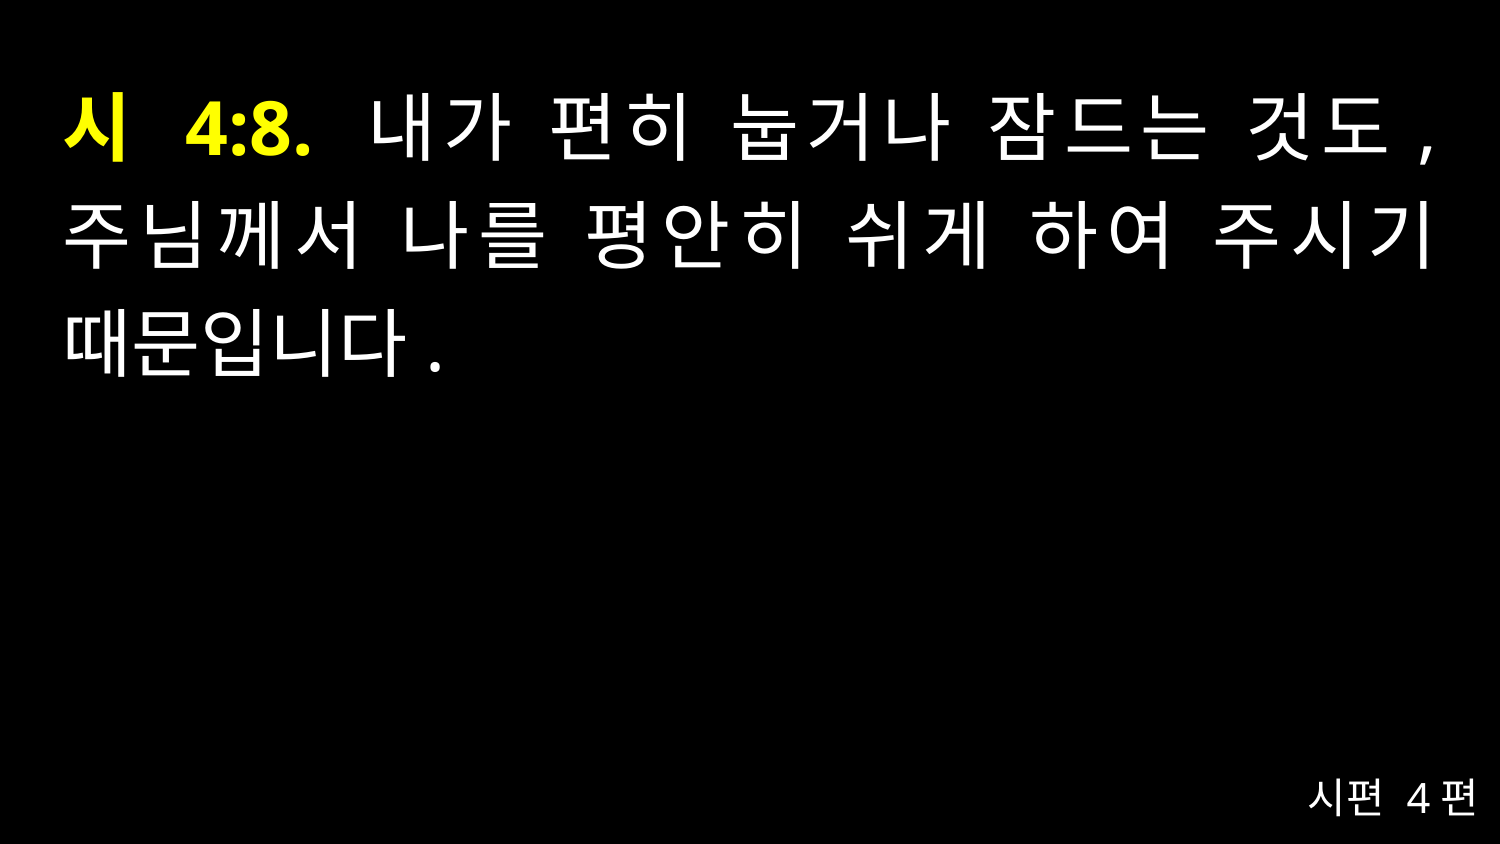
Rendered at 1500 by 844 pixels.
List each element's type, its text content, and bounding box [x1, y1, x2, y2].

subtitle 시편 4편 [916, 770, 1500, 844]
title 시 4:8. 내가 편히 눕거나 잠드는 것도, 주님께서 나를 평안히 쉬게 하여 주시기 때문입니다. [0, 0, 1500, 844]
